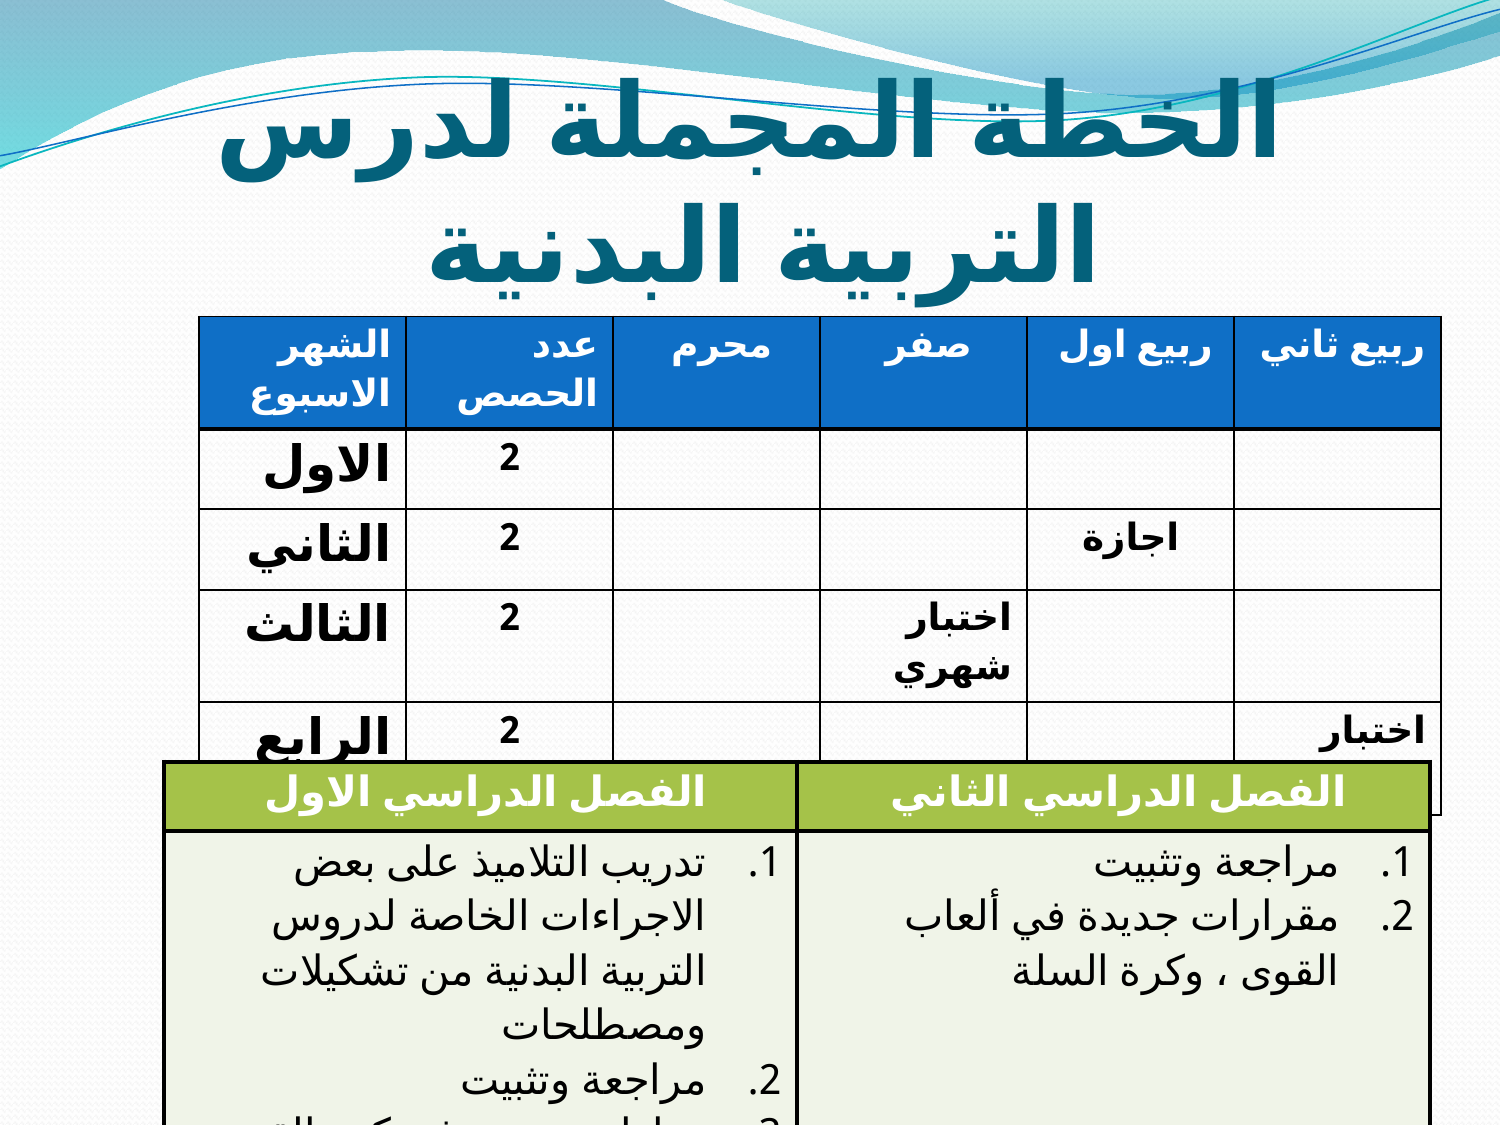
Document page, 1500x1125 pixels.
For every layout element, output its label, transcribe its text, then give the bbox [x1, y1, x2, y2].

table_cell 2 [407, 591, 612, 701]
table_cell اختبار شهري [821, 591, 1026, 701]
table_cell 2 [407, 703, 612, 760]
table_cell [821, 431, 1026, 508]
table_cell [614, 591, 819, 701]
table_cell [614, 703, 819, 760]
table_cell [821, 703, 1026, 760]
table_header الفصل الدراسي الاول [166, 764, 795, 829]
table_cell اجازة [1028, 510, 1233, 589]
table_header الشهر الاسبوع [200, 317, 405, 427]
table_cell [614, 510, 819, 589]
table_cell 2 [407, 510, 612, 589]
table_cell [1235, 431, 1440, 508]
table_cell [1235, 510, 1440, 589]
table_cell الرابع [200, 703, 405, 760]
table_header عدد الحصص [407, 317, 612, 427]
title الخطة المجملة لدرس التربية البدنية [75, 115, 1425, 303]
table_cell مراجعة وتثبيت مقرارات جديدة في ألعاب القوى ، وكرة السلة [799, 833, 1428, 1125]
table_cell [614, 431, 819, 508]
table_cell الاول [200, 431, 405, 508]
table_cell [1235, 591, 1440, 701]
table_header صفر [821, 317, 1026, 427]
table_cell تدريب التلاميذ على بعض الاجراءات الخاصة لدروس التربية البدنية من تشكيلات ومصطلحات مراجعة وتثبيت مهارات جديدة في كرة القدم و الطائرة [166, 833, 795, 1125]
table_cell اختبار نهائي [1235, 703, 1440, 814]
table_cell [1028, 591, 1233, 701]
table_cell الثاني [200, 510, 405, 589]
table_cell [821, 510, 1026, 589]
table_cell [1028, 703, 1233, 760]
table_cell [1028, 431, 1233, 508]
table_header ربيع ثاني [1235, 317, 1440, 427]
table_header ربيع اول [1028, 317, 1233, 427]
table_header محرم [614, 317, 819, 427]
table_cell الثالث [200, 591, 405, 701]
table_header الفصل الدراسي الثاني [799, 764, 1428, 829]
table_cell 2 [407, 431, 612, 508]
